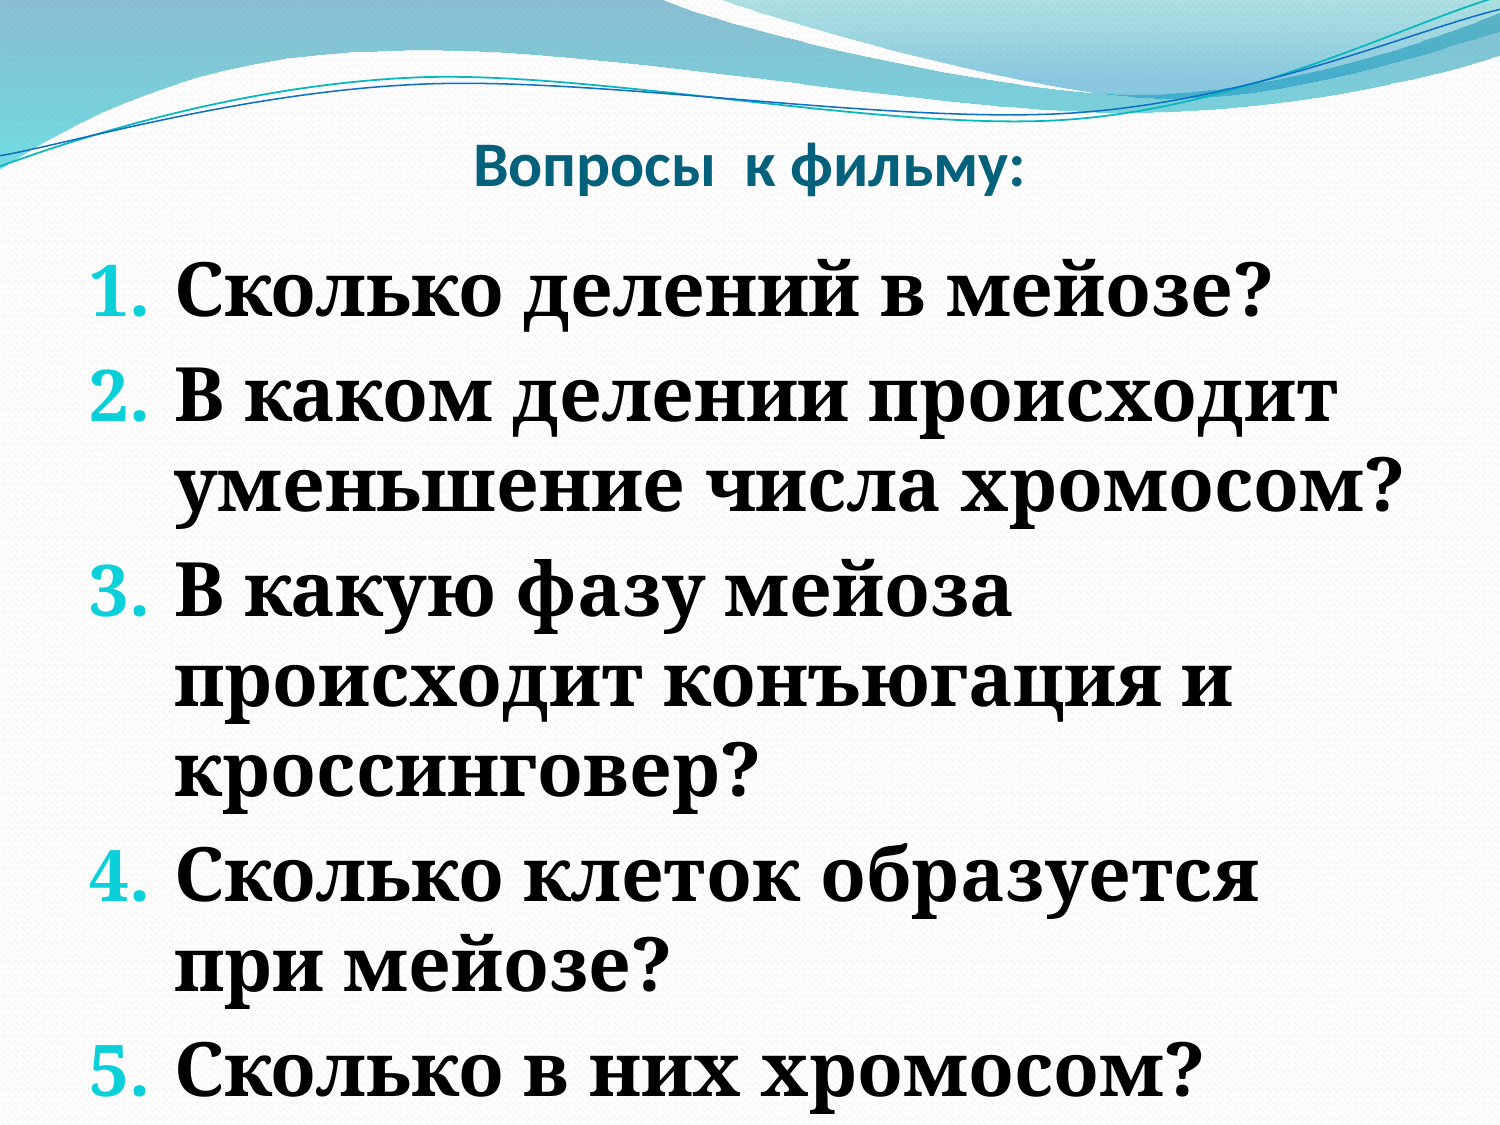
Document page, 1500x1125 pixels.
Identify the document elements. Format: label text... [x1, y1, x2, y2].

list Сколько делений в мейозе? В каком делении происходит уменьшение числа хромосом? В какую фазу мейоза происходит конъюгация и кроссинговер? Сколько клеток образуется при мейозе? Сколько в них хромосом? [75, 234, 1425, 1038]
title Вопросы к фильму: [75, 115, 1425, 200]
